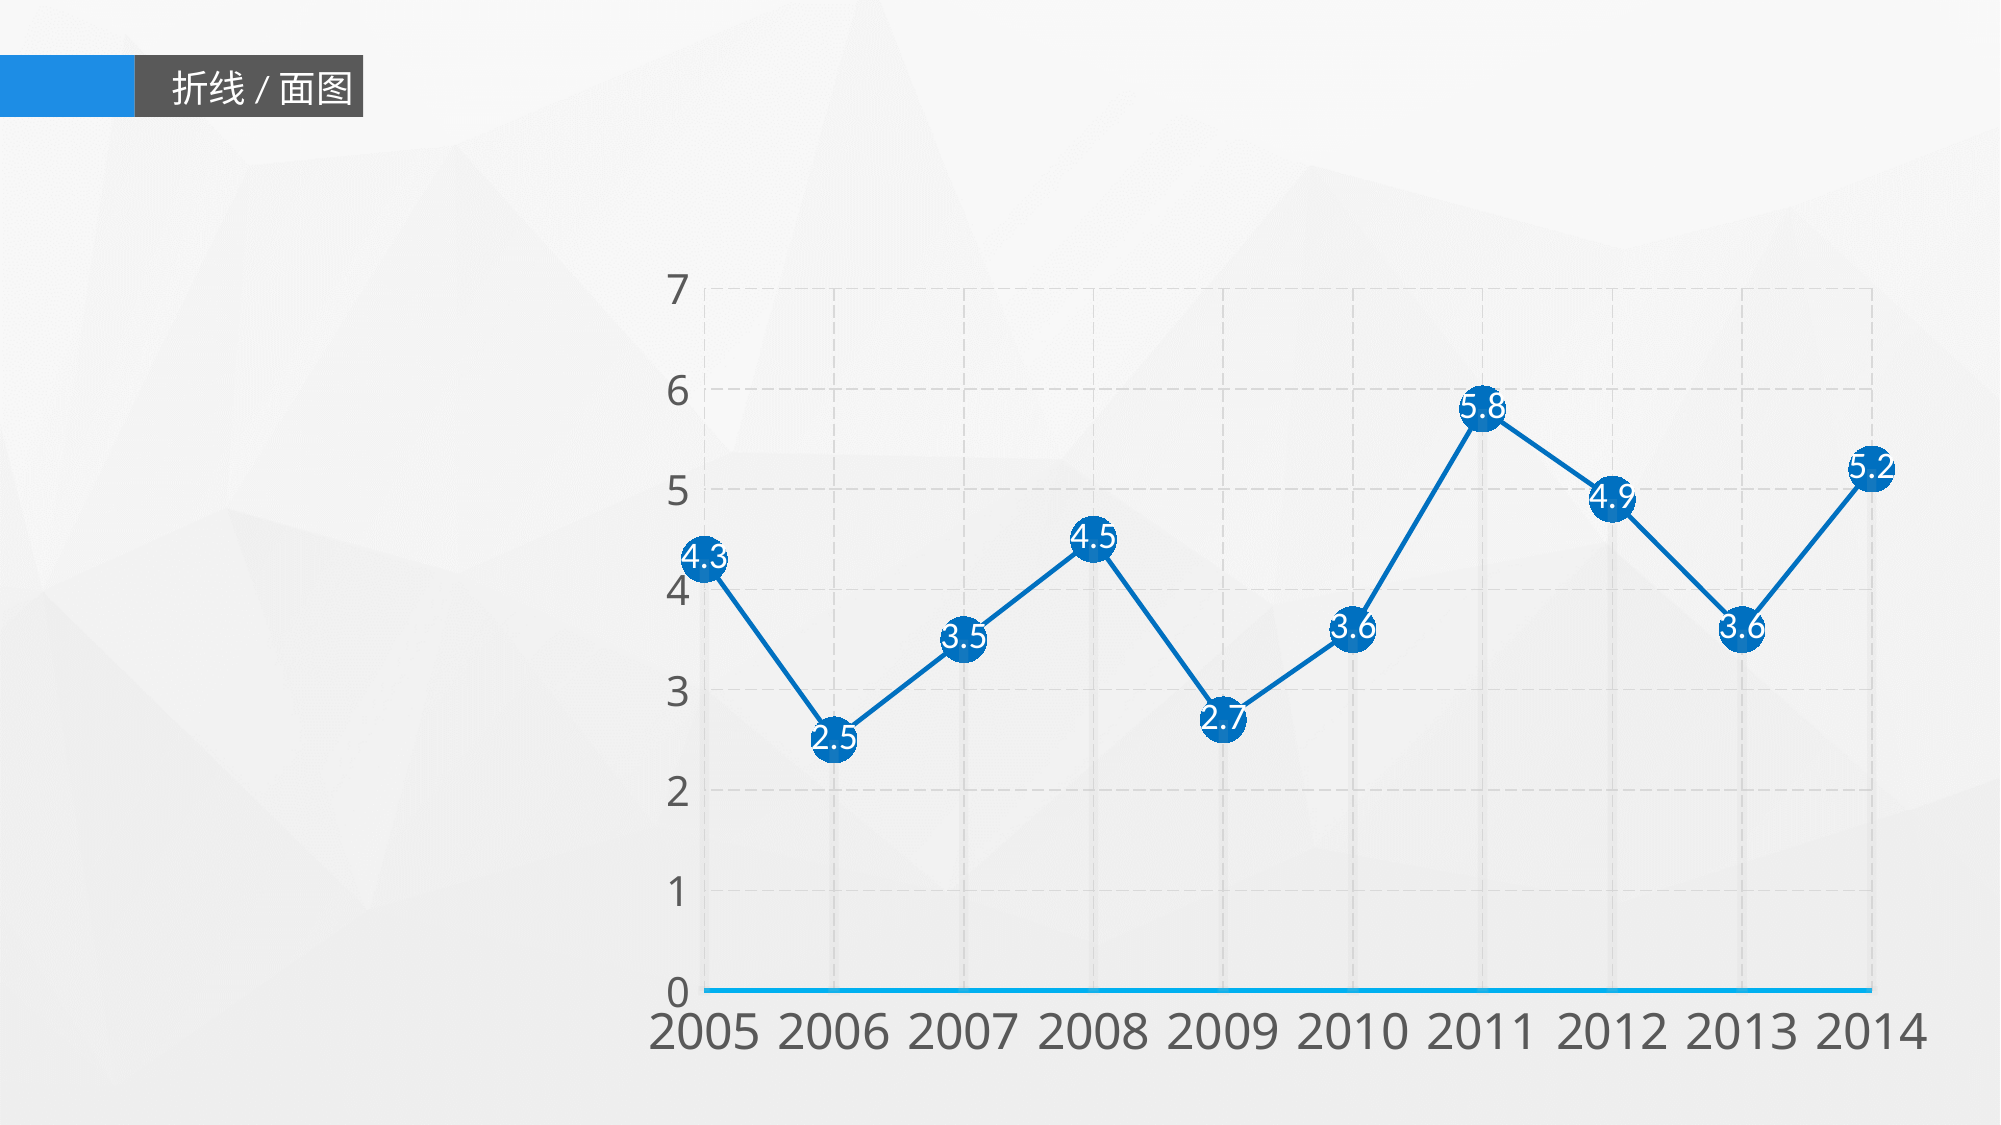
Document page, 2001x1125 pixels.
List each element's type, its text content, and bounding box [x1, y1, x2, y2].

text_box 折线/面图 [156, 57, 369, 117]
chart [621, 242, 1955, 1081]
